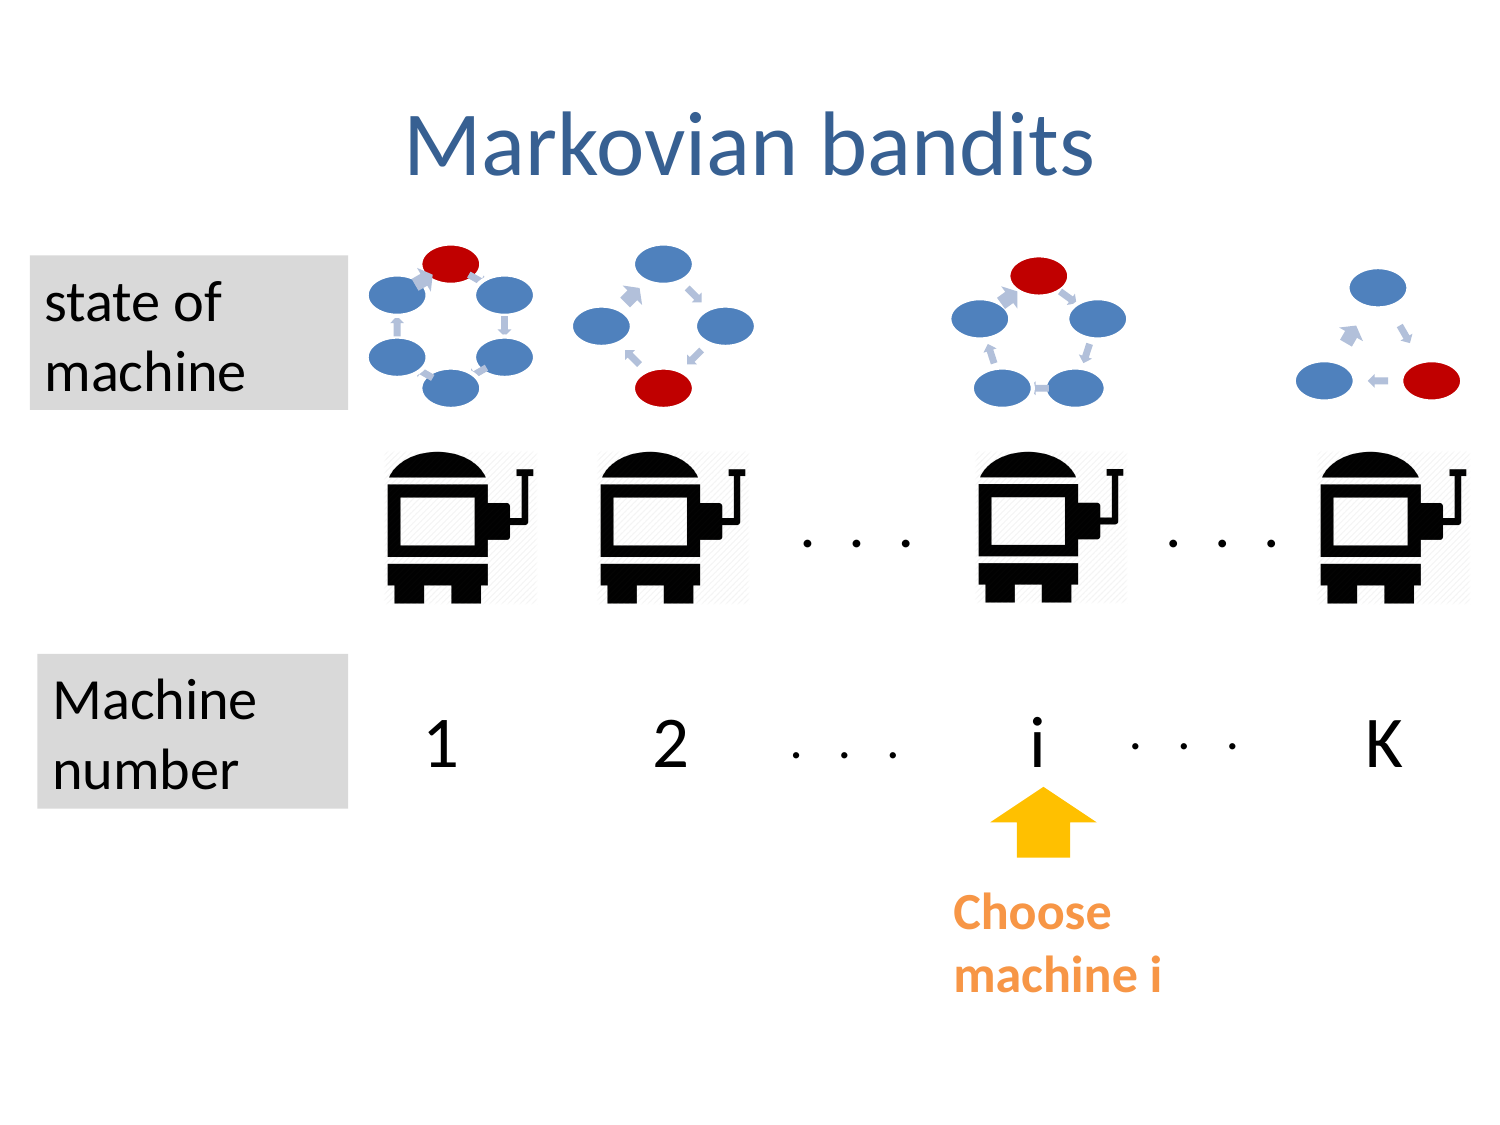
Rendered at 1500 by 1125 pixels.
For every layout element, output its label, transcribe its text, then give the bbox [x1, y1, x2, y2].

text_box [916, 255, 1161, 421]
picture [974, 449, 1129, 604]
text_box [1255, 266, 1500, 433]
text_box state of machine [29, 255, 323, 410]
title Markovian bandits [75, 45, 1425, 233]
text_box . . . [1151, 487, 1306, 565]
text_box 2 [637, 686, 697, 790]
text_box . . . [774, 699, 964, 777]
text_box K [1351, 686, 1411, 790]
text_box Choose machine i [938, 870, 1199, 1010]
text_box i [1014, 686, 1074, 790]
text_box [541, 243, 786, 410]
text_box [988, 785, 1099, 860]
text_box Machine number [37, 653, 349, 809]
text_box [328, 243, 539, 410]
picture [596, 450, 751, 605]
text_box . . . [1114, 690, 1282, 768]
picture [383, 450, 538, 605]
picture [1316, 450, 1471, 605]
text_box 1 [407, 686, 467, 790]
text_box . . . [785, 488, 940, 566]
